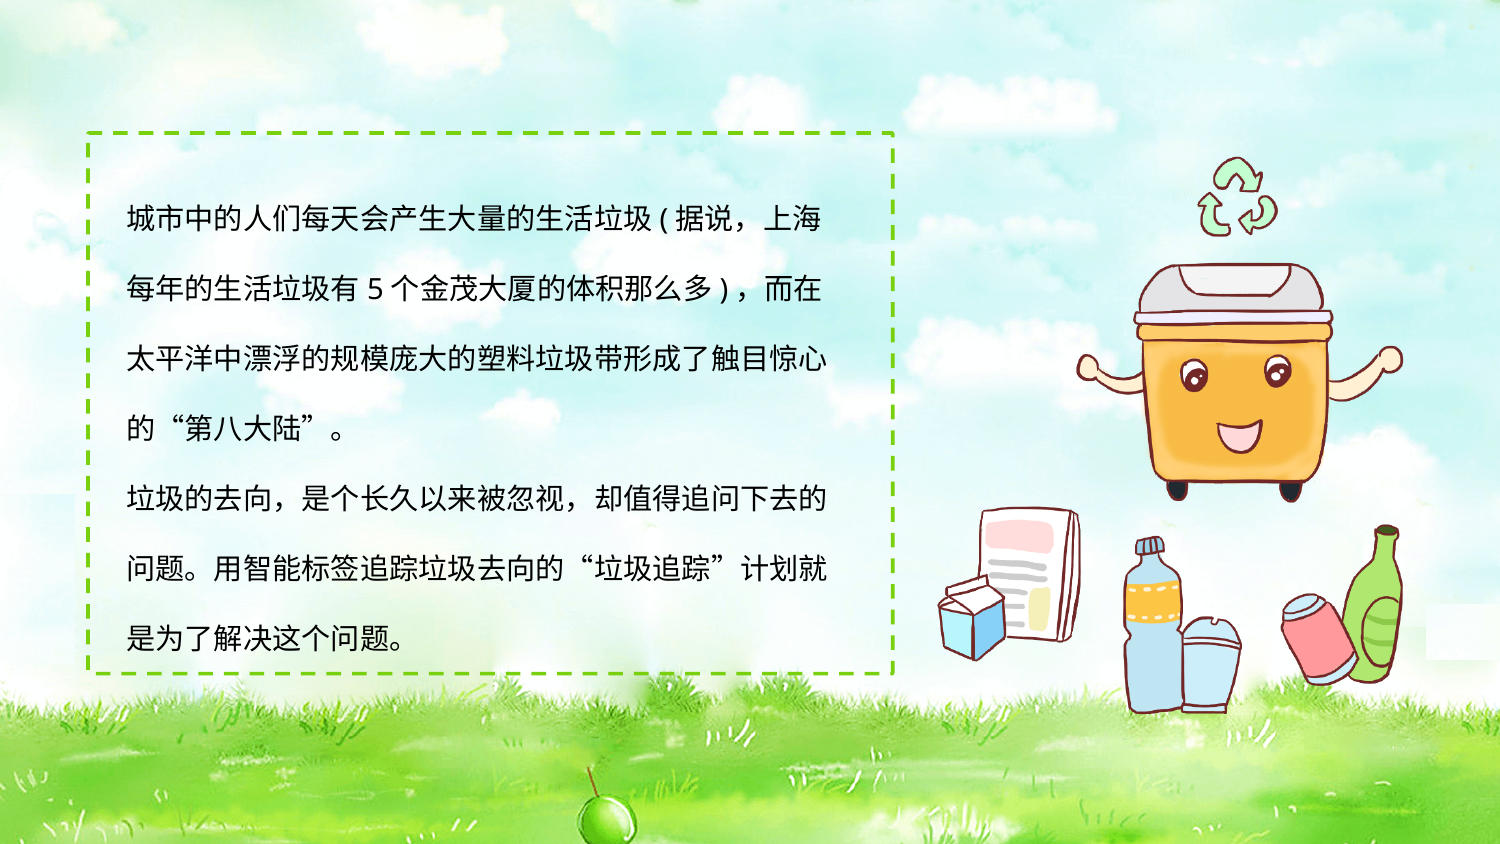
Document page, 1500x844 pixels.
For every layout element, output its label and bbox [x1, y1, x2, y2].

picture [0, 0, 1500, 844]
text_box [87, 132, 869, 674]
